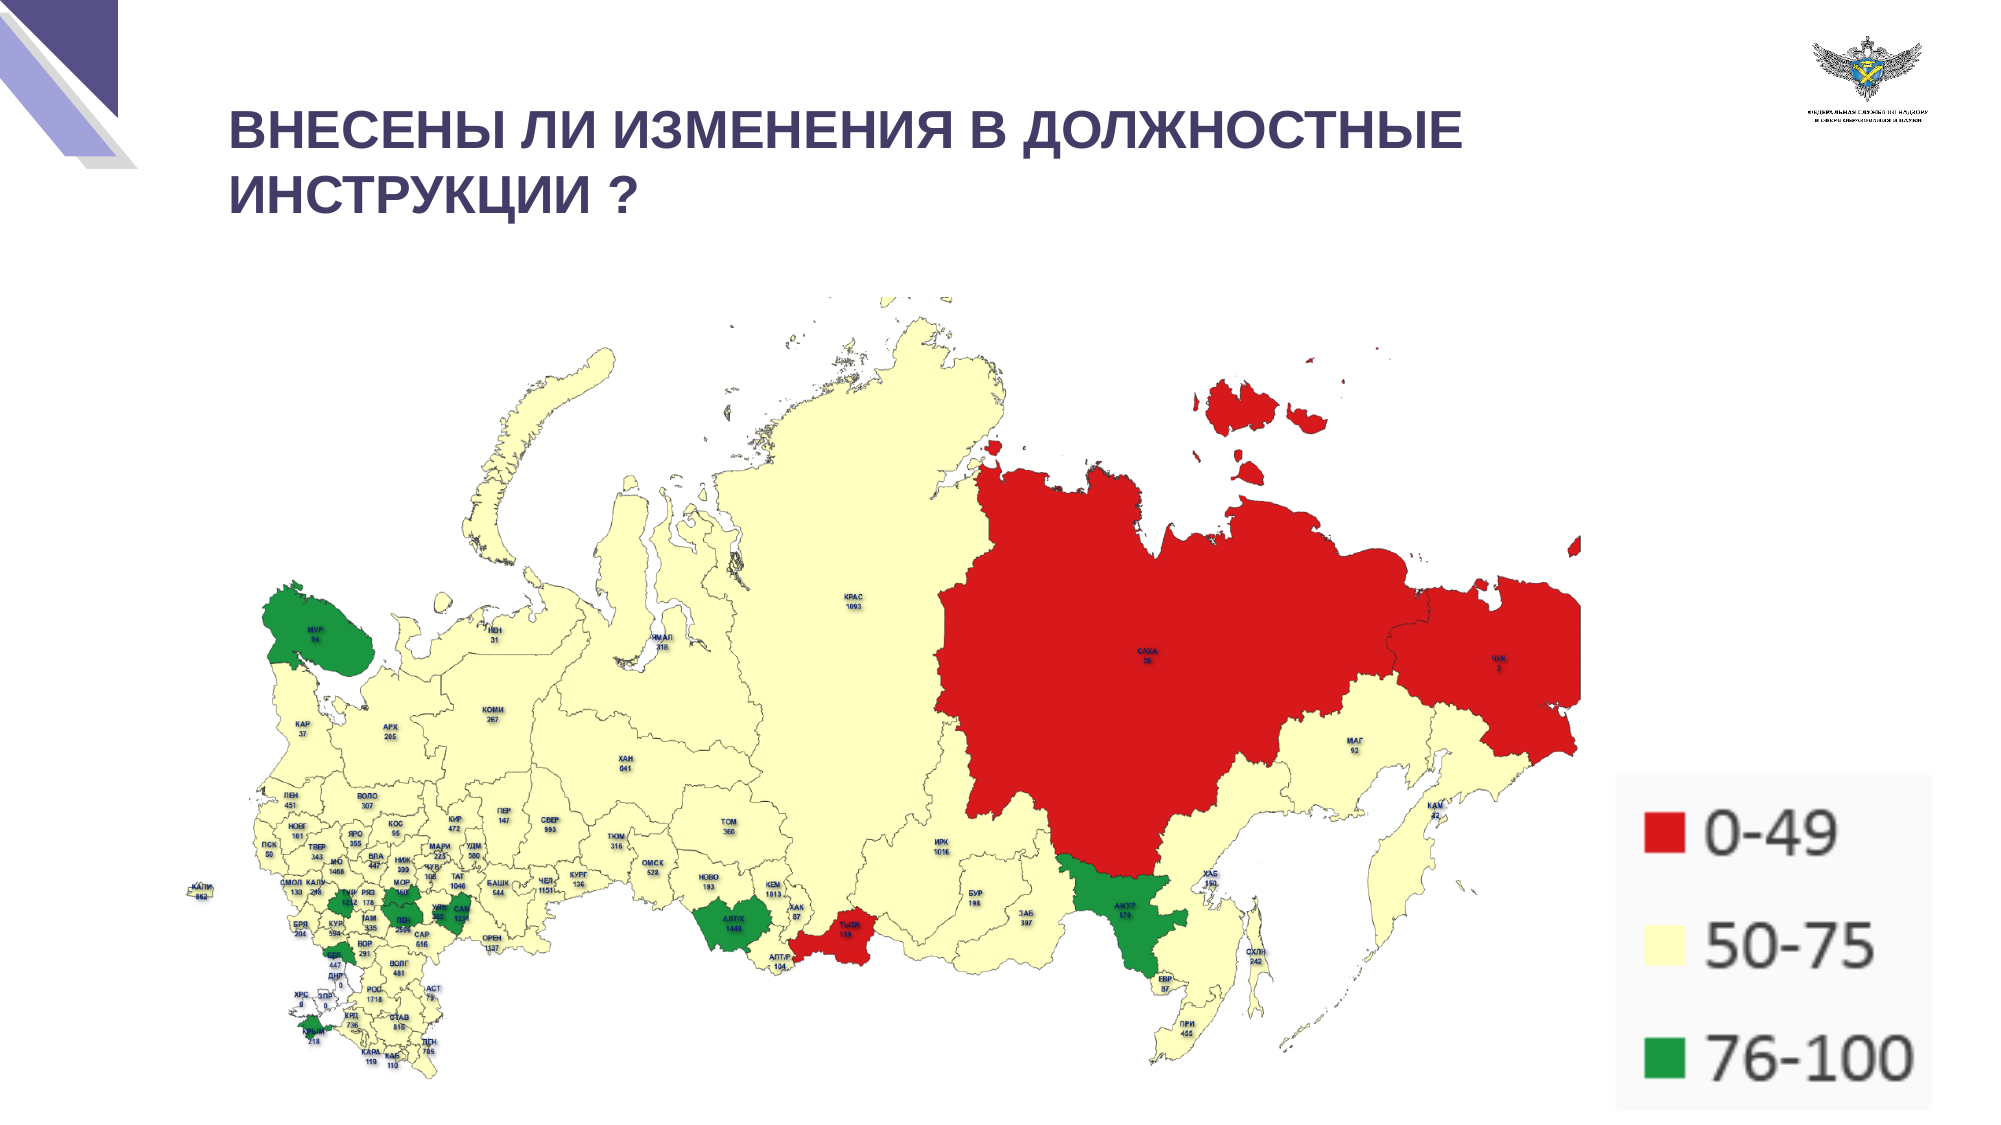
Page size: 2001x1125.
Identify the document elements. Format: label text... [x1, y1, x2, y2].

picture [1808, 35, 1928, 122]
text_box ВНЕСЕНЫ ЛИ ИЗМЕНЕНИЯ В ДОЛЖНОСТНЫЕ ИНСТРУКЦИИ ? [213, 88, 1584, 232]
picture [0, 297, 1962, 1125]
